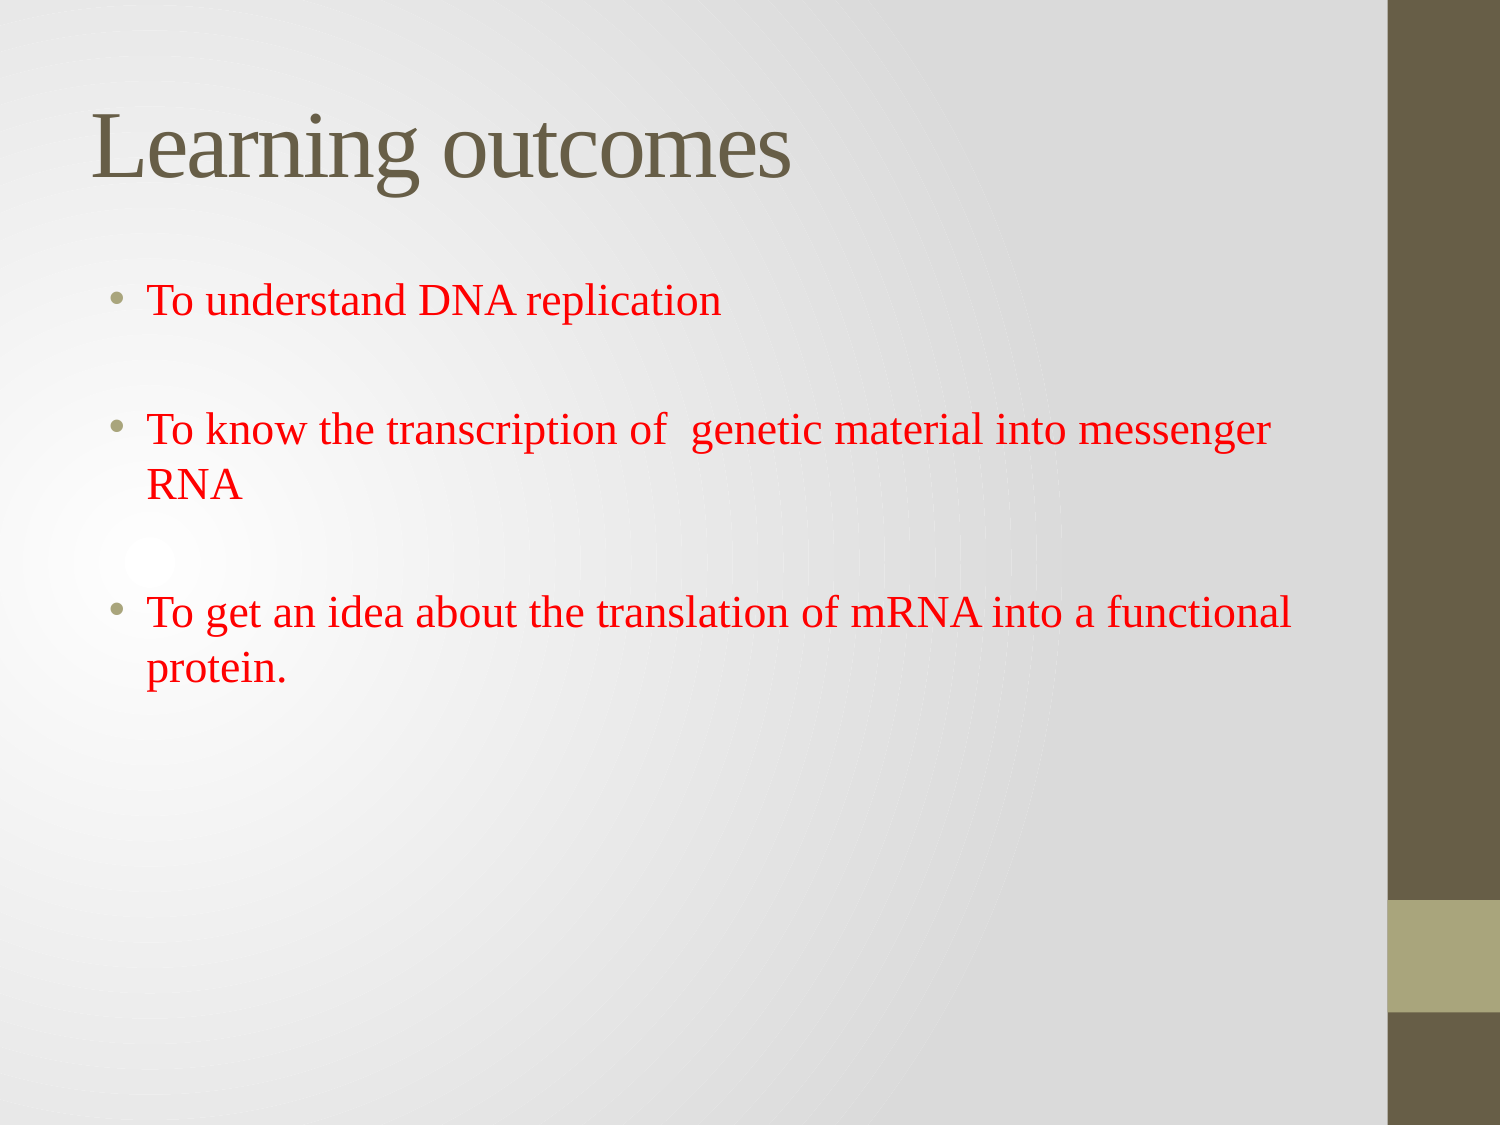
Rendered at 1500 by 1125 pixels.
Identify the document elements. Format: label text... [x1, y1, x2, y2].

list To understand DNA replication To know the transcription of genetic material into messenger RNA To get an idea about the translation of mRNA into a functional protein. [75, 262, 1325, 1050]
title Learning outcomes [75, 45, 1325, 233]
